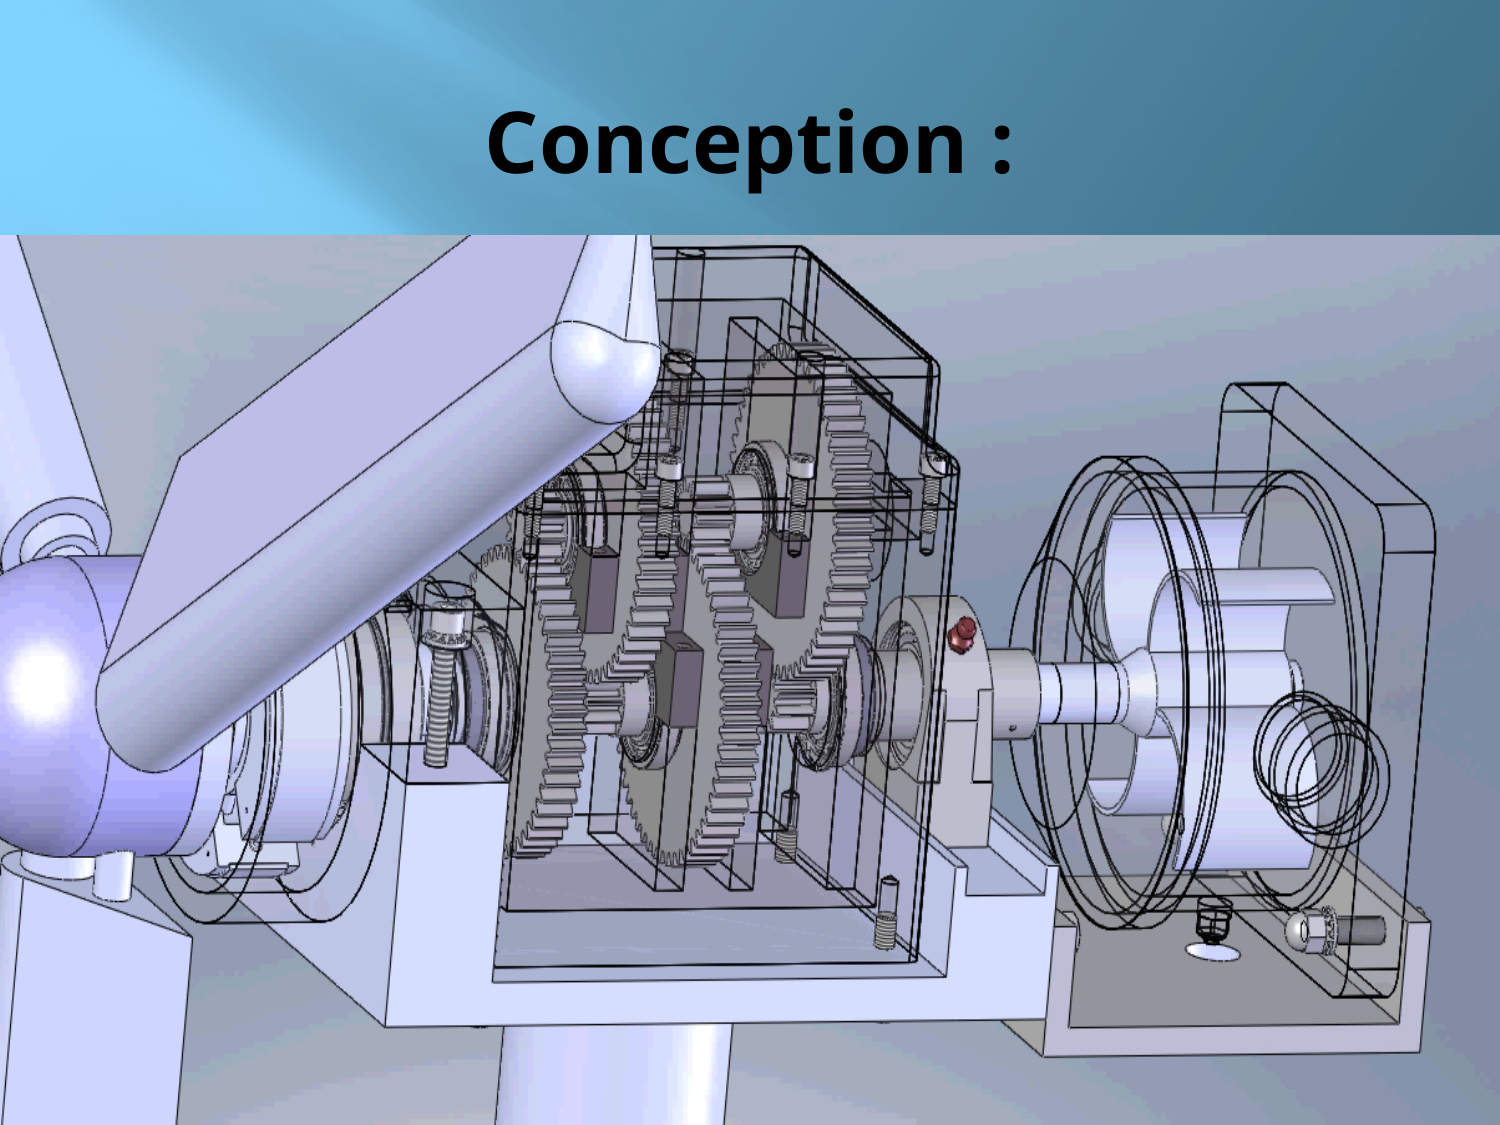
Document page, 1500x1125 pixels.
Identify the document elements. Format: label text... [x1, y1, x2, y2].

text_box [0, 234, 1500, 1125]
title Conception : [75, 45, 1425, 233]
